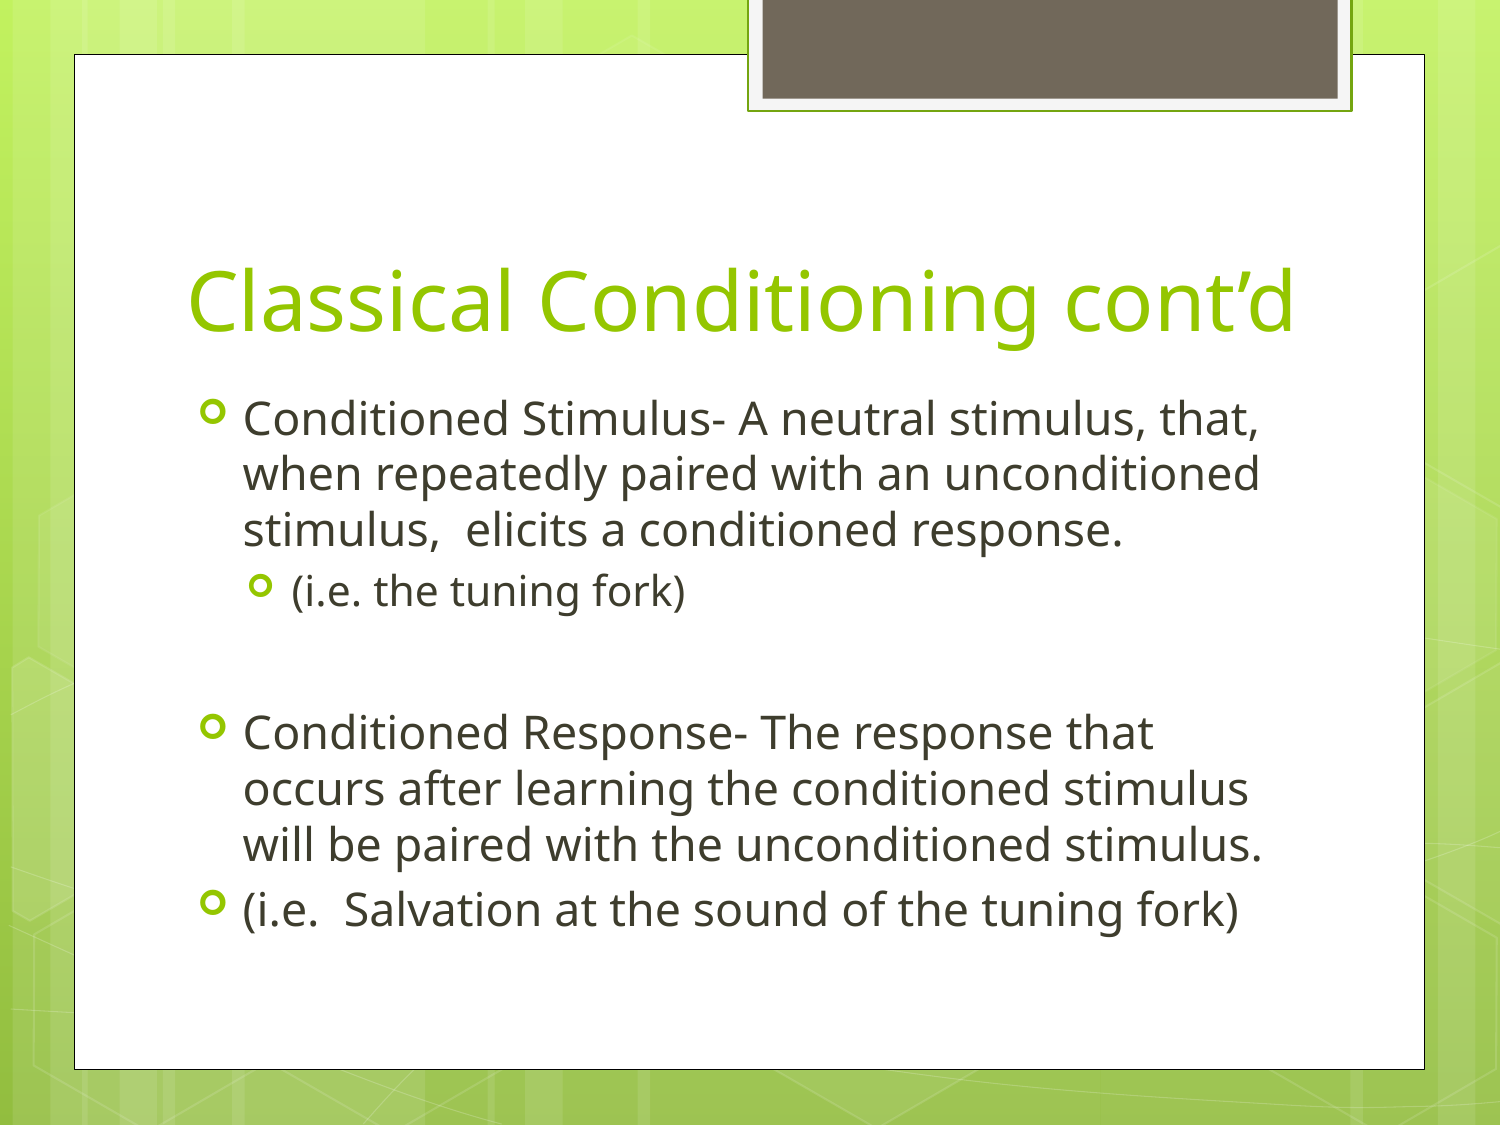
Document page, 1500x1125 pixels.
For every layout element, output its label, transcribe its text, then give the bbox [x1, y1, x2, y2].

list Conditioned Stimulus- A neutral stimulus, that, when repeatedly paired with an unconditioned stimulus, elicits a conditioned response. (i.e. the tuning fork) Conditioned Response- The response that occurs after learning the conditioned stimulus will be paired with the unconditioned stimulus. (i.e. Salvation at the sound of the tuning fork) [171, 381, 1283, 957]
title Classical Conditioning cont’d [171, 168, 1324, 357]
